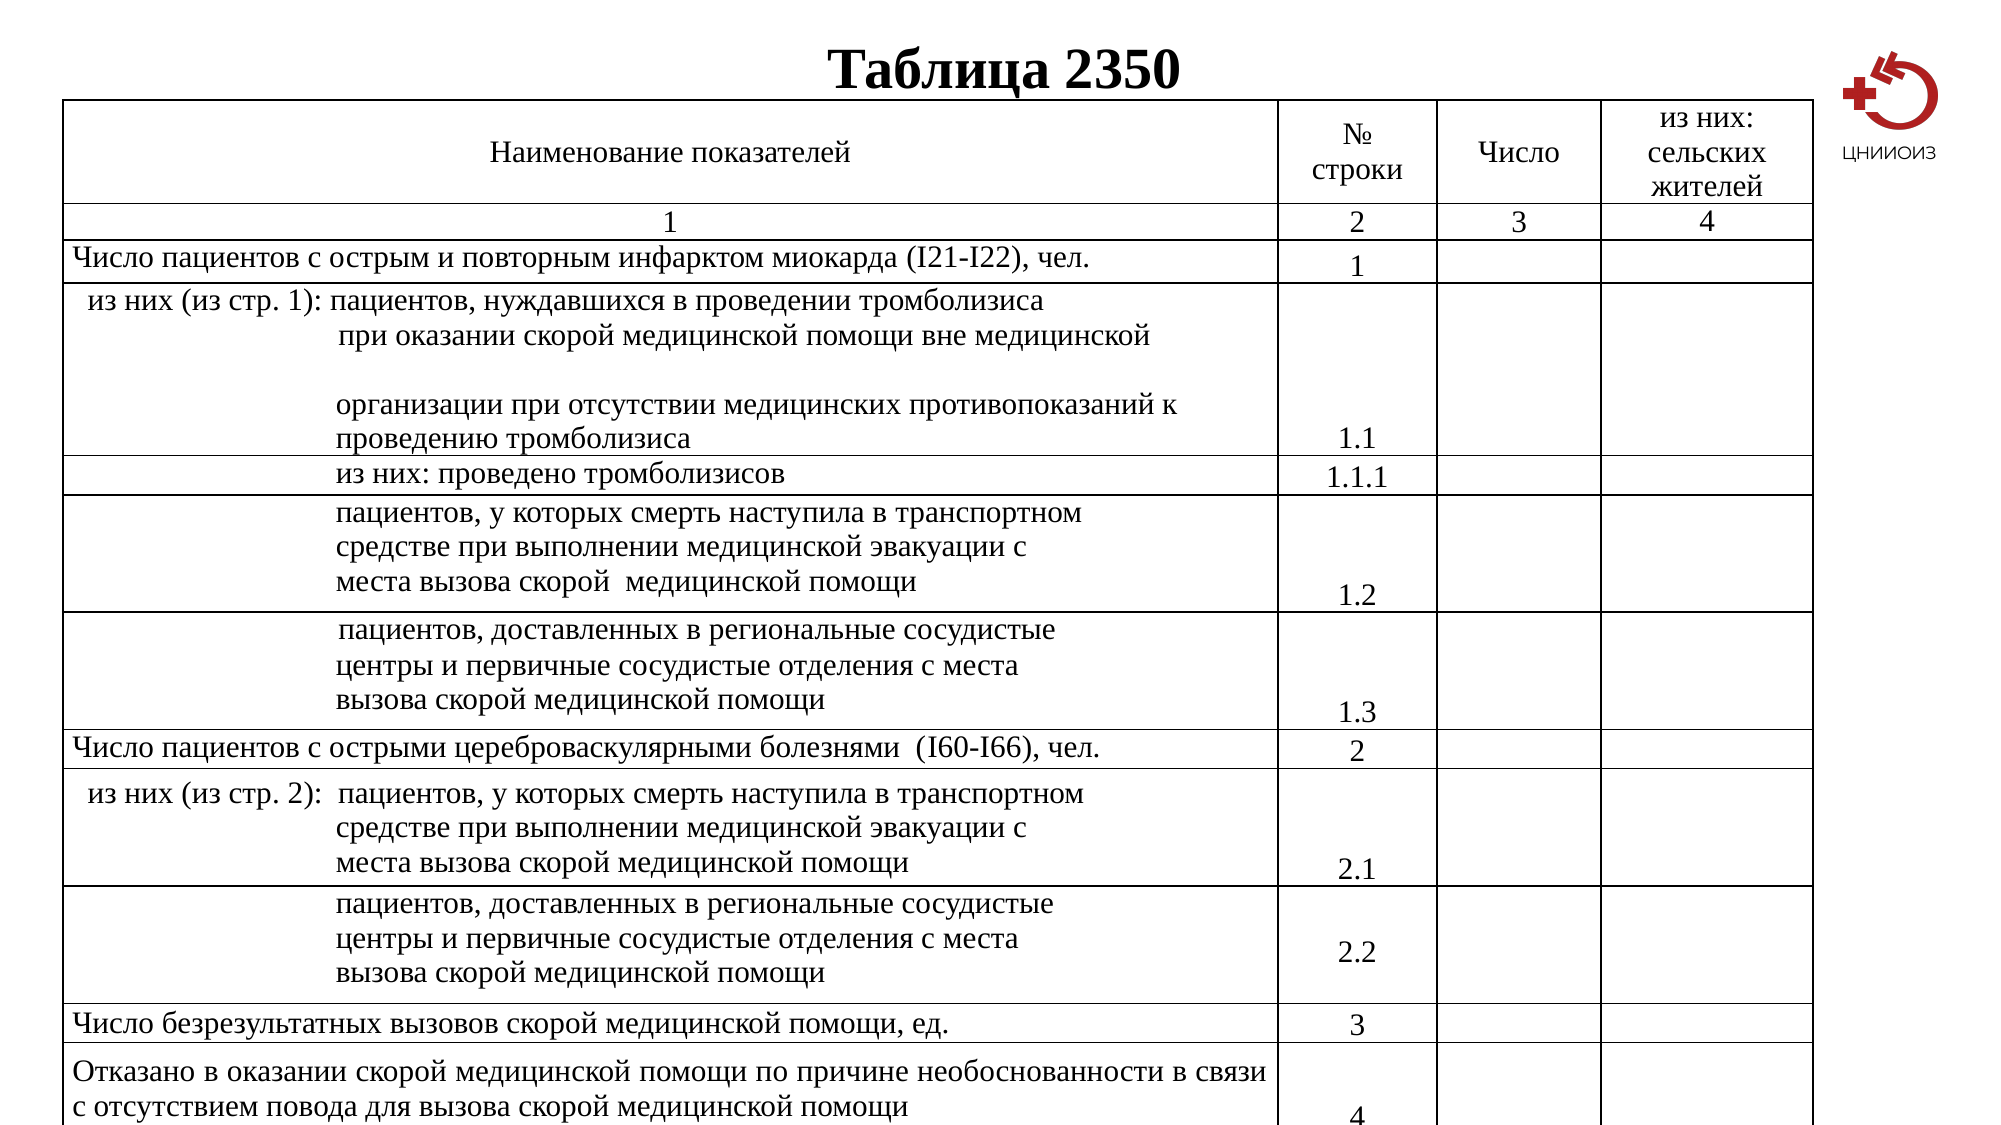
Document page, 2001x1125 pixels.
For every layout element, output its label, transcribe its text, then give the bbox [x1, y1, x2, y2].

table_cell 4 [1602, 204, 1812, 239]
table_header Наименование показателей [64, 101, 1277, 203]
table_cell пациентов, доставленных в региональные сосудистые центры и первичные сосудистые отделения с места вызова скорой медицинской помощи [64, 613, 1277, 729]
table_cell [1438, 456, 1600, 494]
table_cell из них (из стр. 2): пациентов, у которых смерть наступила в транспортном средстве при выполнении медицинской эвакуации с места вызова скорой медицинской помощи [64, 769, 1277, 885]
table_cell 2.1 [1279, 769, 1436, 885]
table_cell [1602, 613, 1812, 729]
table_cell 3 [1279, 1004, 1436, 1042]
table_cell 1.3 [1279, 613, 1436, 729]
table_cell [1438, 496, 1600, 611]
table_cell 1.1.1 [1279, 456, 1436, 494]
table_cell [1602, 769, 1812, 885]
table_cell [1438, 730, 1600, 768]
table_cell [1602, 241, 1812, 282]
table_cell [1438, 613, 1600, 729]
table_cell пациентов, доставленных в региональные сосудистые центры и первичные сосудистые отделения с места вызова скорой медицинской помощи [64, 887, 1277, 1003]
table_header Число [1438, 101, 1600, 203]
table_cell [1438, 241, 1600, 282]
picture [1843, 50, 1938, 162]
table_cell [1438, 1004, 1600, 1042]
table_cell [1602, 456, 1812, 494]
table_cell 1 [1279, 241, 1436, 282]
table_cell пациентов, у которых смерть наступила в транспортном средстве при выполнении медицинской эвакуации с места вызова скорой медицинской помощи [64, 496, 1277, 611]
table_header из них: сельских жителей [1602, 101, 1812, 203]
table_cell 2 [1279, 204, 1436, 239]
table_cell 3 [1438, 204, 1600, 239]
table_header № строки [1279, 101, 1436, 203]
table_cell [1438, 887, 1600, 1003]
title Таблица 2350 [367, 23, 1643, 99]
table_cell Отказано в оказании скорой медицинской помощи по причине необоснованности в связи с отсутствием повода для вызова скорой медицинской помощи [64, 1043, 1277, 1125]
table_cell [1602, 730, 1812, 768]
table_cell [1602, 1004, 1812, 1042]
table_cell [1438, 769, 1600, 885]
table_cell Число пациентов с острым и повторным инфарктом миокарда (I21-I22), чел. [64, 241, 1277, 282]
table_cell [1602, 1043, 1812, 1125]
table_cell [1438, 284, 1600, 455]
table_cell из них: проведено тромболизисов [64, 456, 1277, 494]
table_cell 1.1 [1279, 284, 1436, 455]
table_cell 4 [1279, 1043, 1436, 1125]
table_cell [1602, 496, 1812, 611]
table_cell 2.2 [1279, 887, 1436, 1003]
table_cell [1438, 1043, 1600, 1125]
table_cell Число безрезультатных вызовов скорой медицинской помощи, ед. [64, 1004, 1277, 1042]
table_cell из них (из стр. 1): пациентов, нуждавшихся в проведении тромболизиса при оказании скорой медицинской помощи вне медицинской организации при отсутствии медицинских противопоказаний к проведению тромболизиса [64, 284, 1277, 455]
table_cell 1 [64, 204, 1277, 239]
table_cell [1602, 284, 1812, 455]
table_cell Число пациентов с острыми цереброваскулярными болезнями (I60-I66), чел. [64, 730, 1277, 768]
table_cell 2 [1279, 730, 1436, 768]
table_cell [1602, 887, 1812, 1003]
table_cell 1.2 [1279, 496, 1436, 611]
